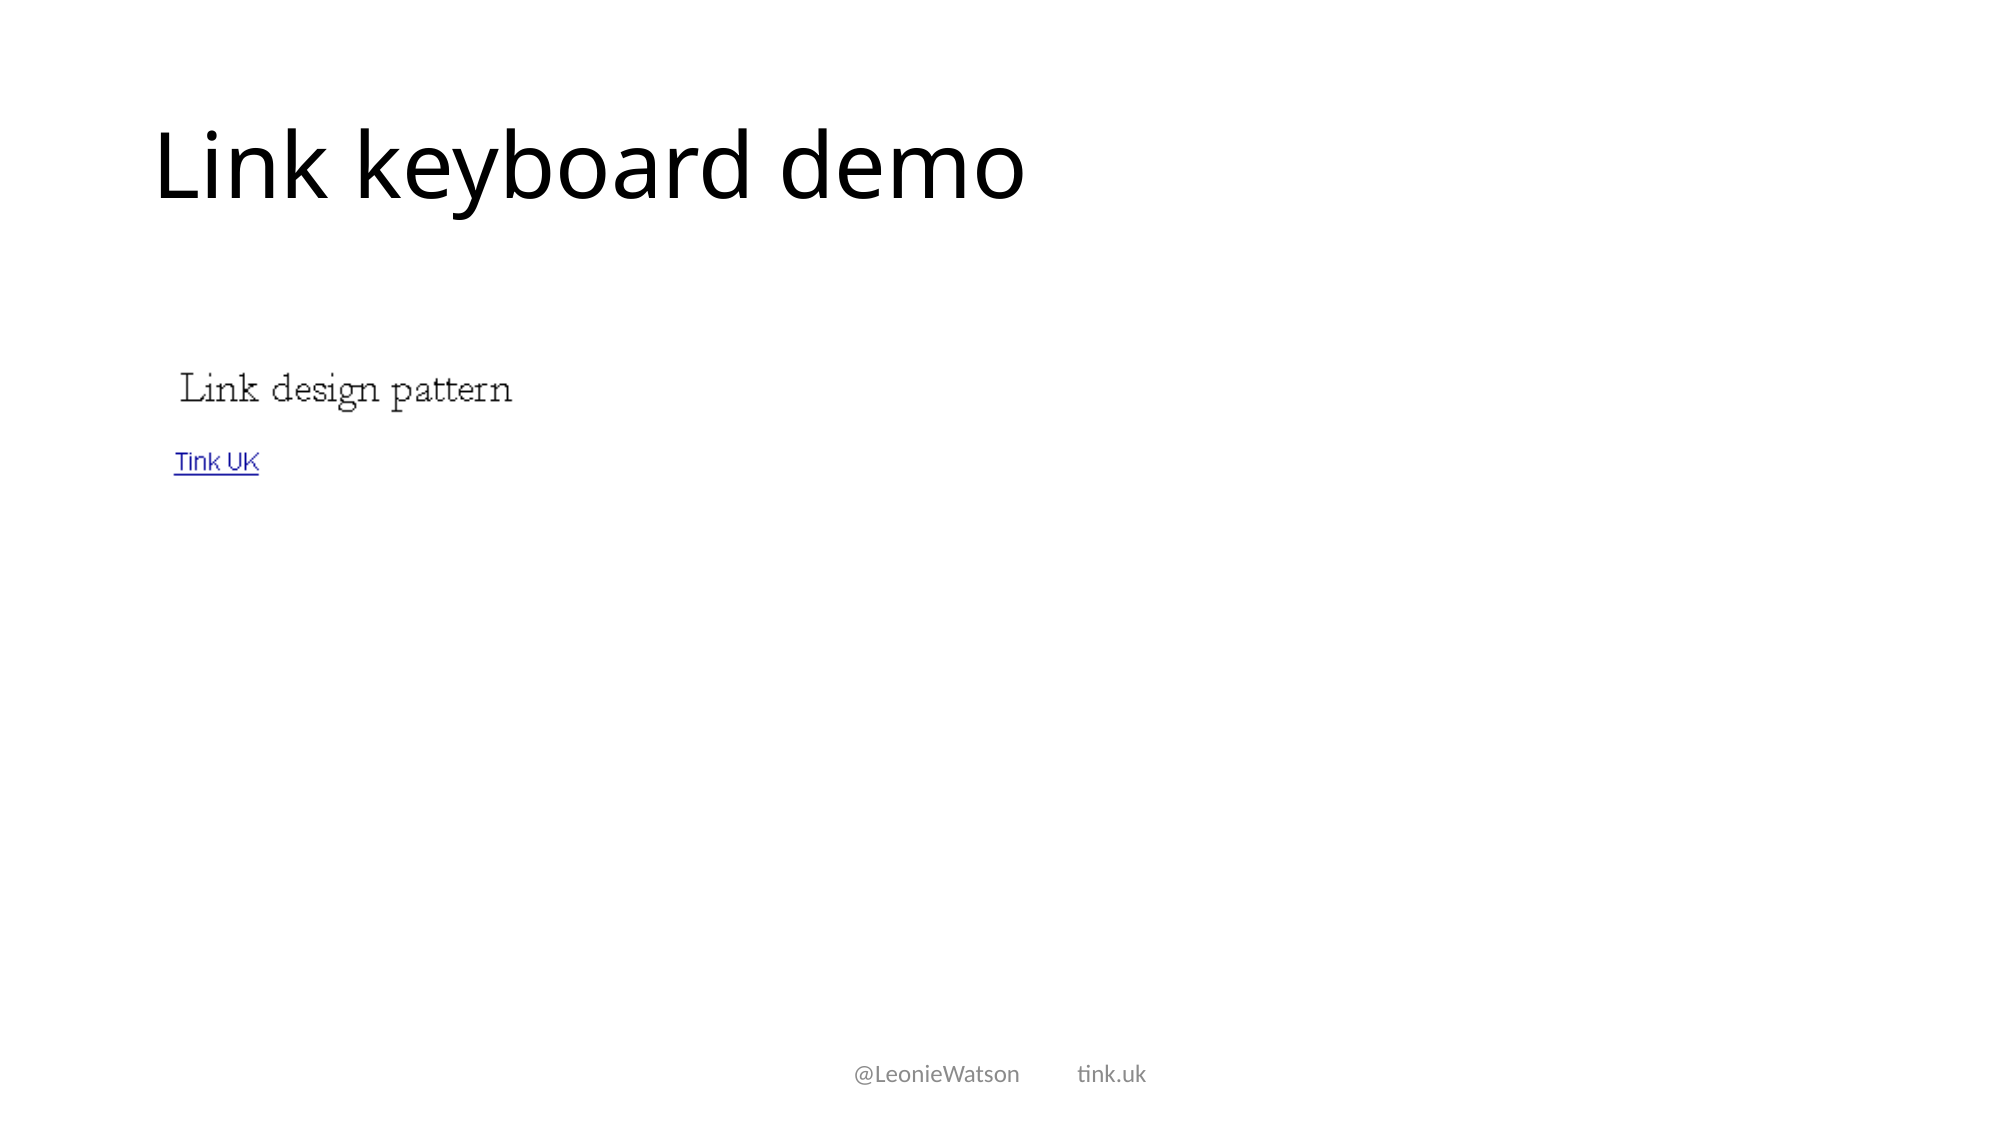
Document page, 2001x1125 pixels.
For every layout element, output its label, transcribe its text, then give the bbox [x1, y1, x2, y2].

title Link keyboard demo [137, 59, 1863, 278]
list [137, 322, 1086, 661]
footer @LeonieWatson tink.uk [662, 1042, 1338, 1103]
